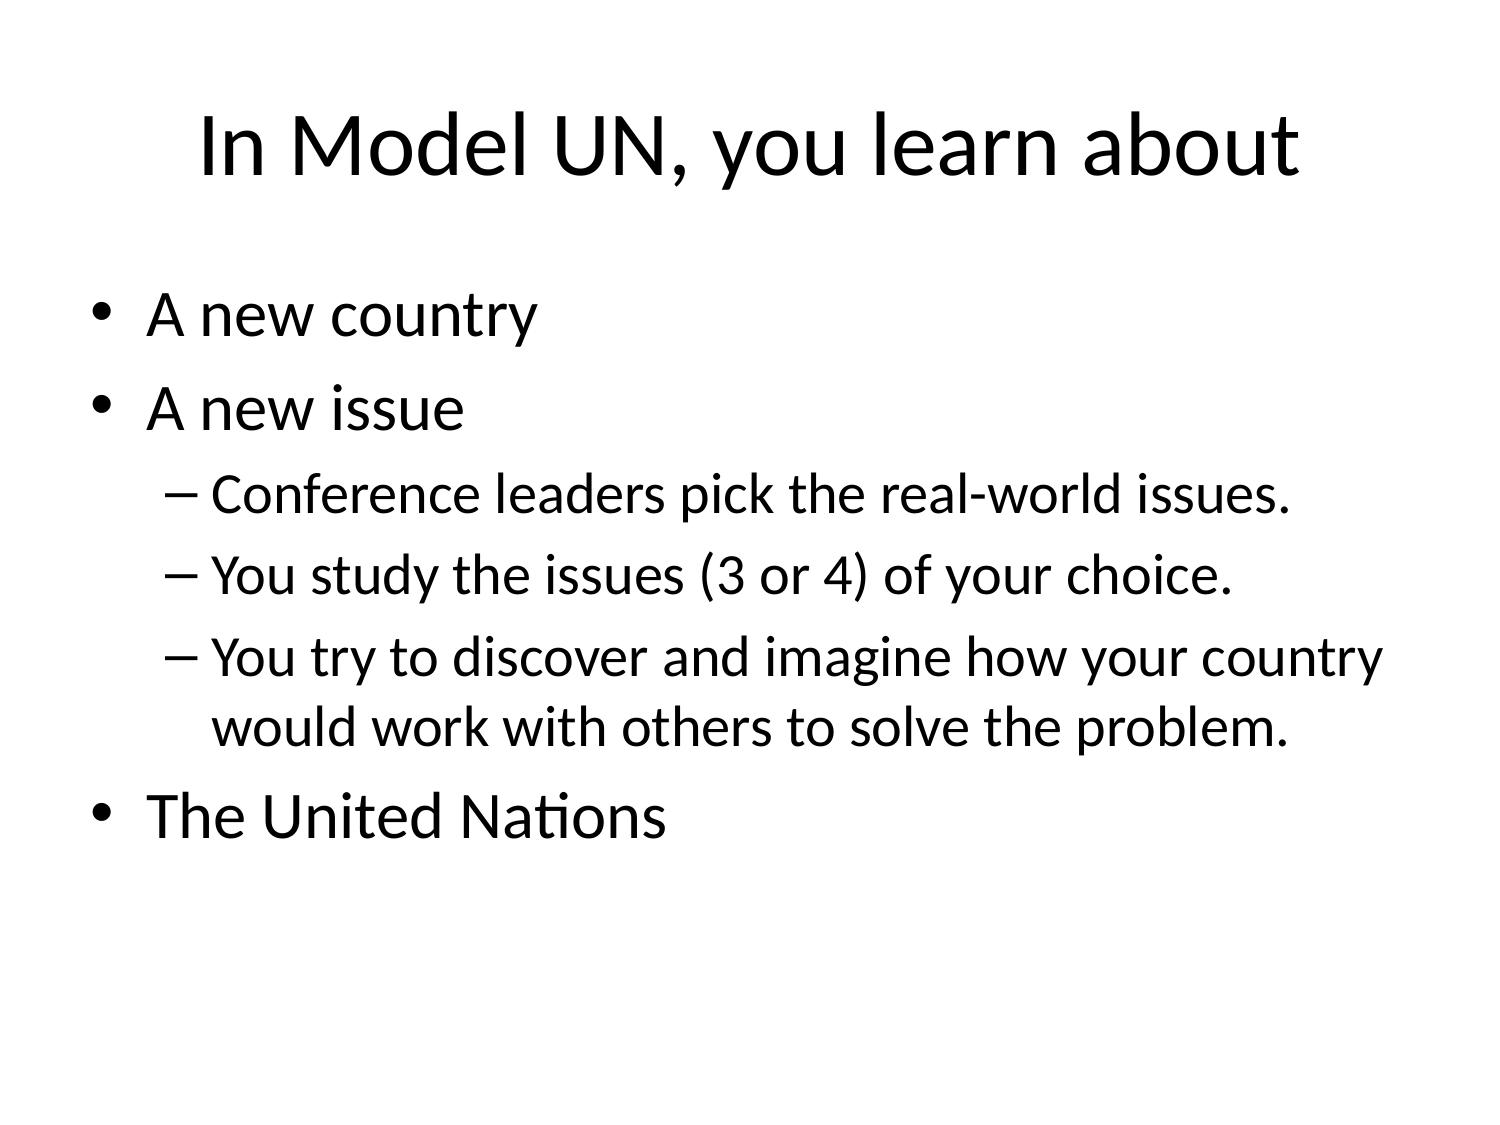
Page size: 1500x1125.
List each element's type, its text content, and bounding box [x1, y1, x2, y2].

title In Model UN, you learn about [75, 45, 1425, 233]
list A new country A new issue Conference leaders pick the real-world issues. You study the issues (3 or 4) of your choice. You try to discover and imagine how your country would work with others to solve the problem. The United Nations [75, 262, 1425, 1005]
